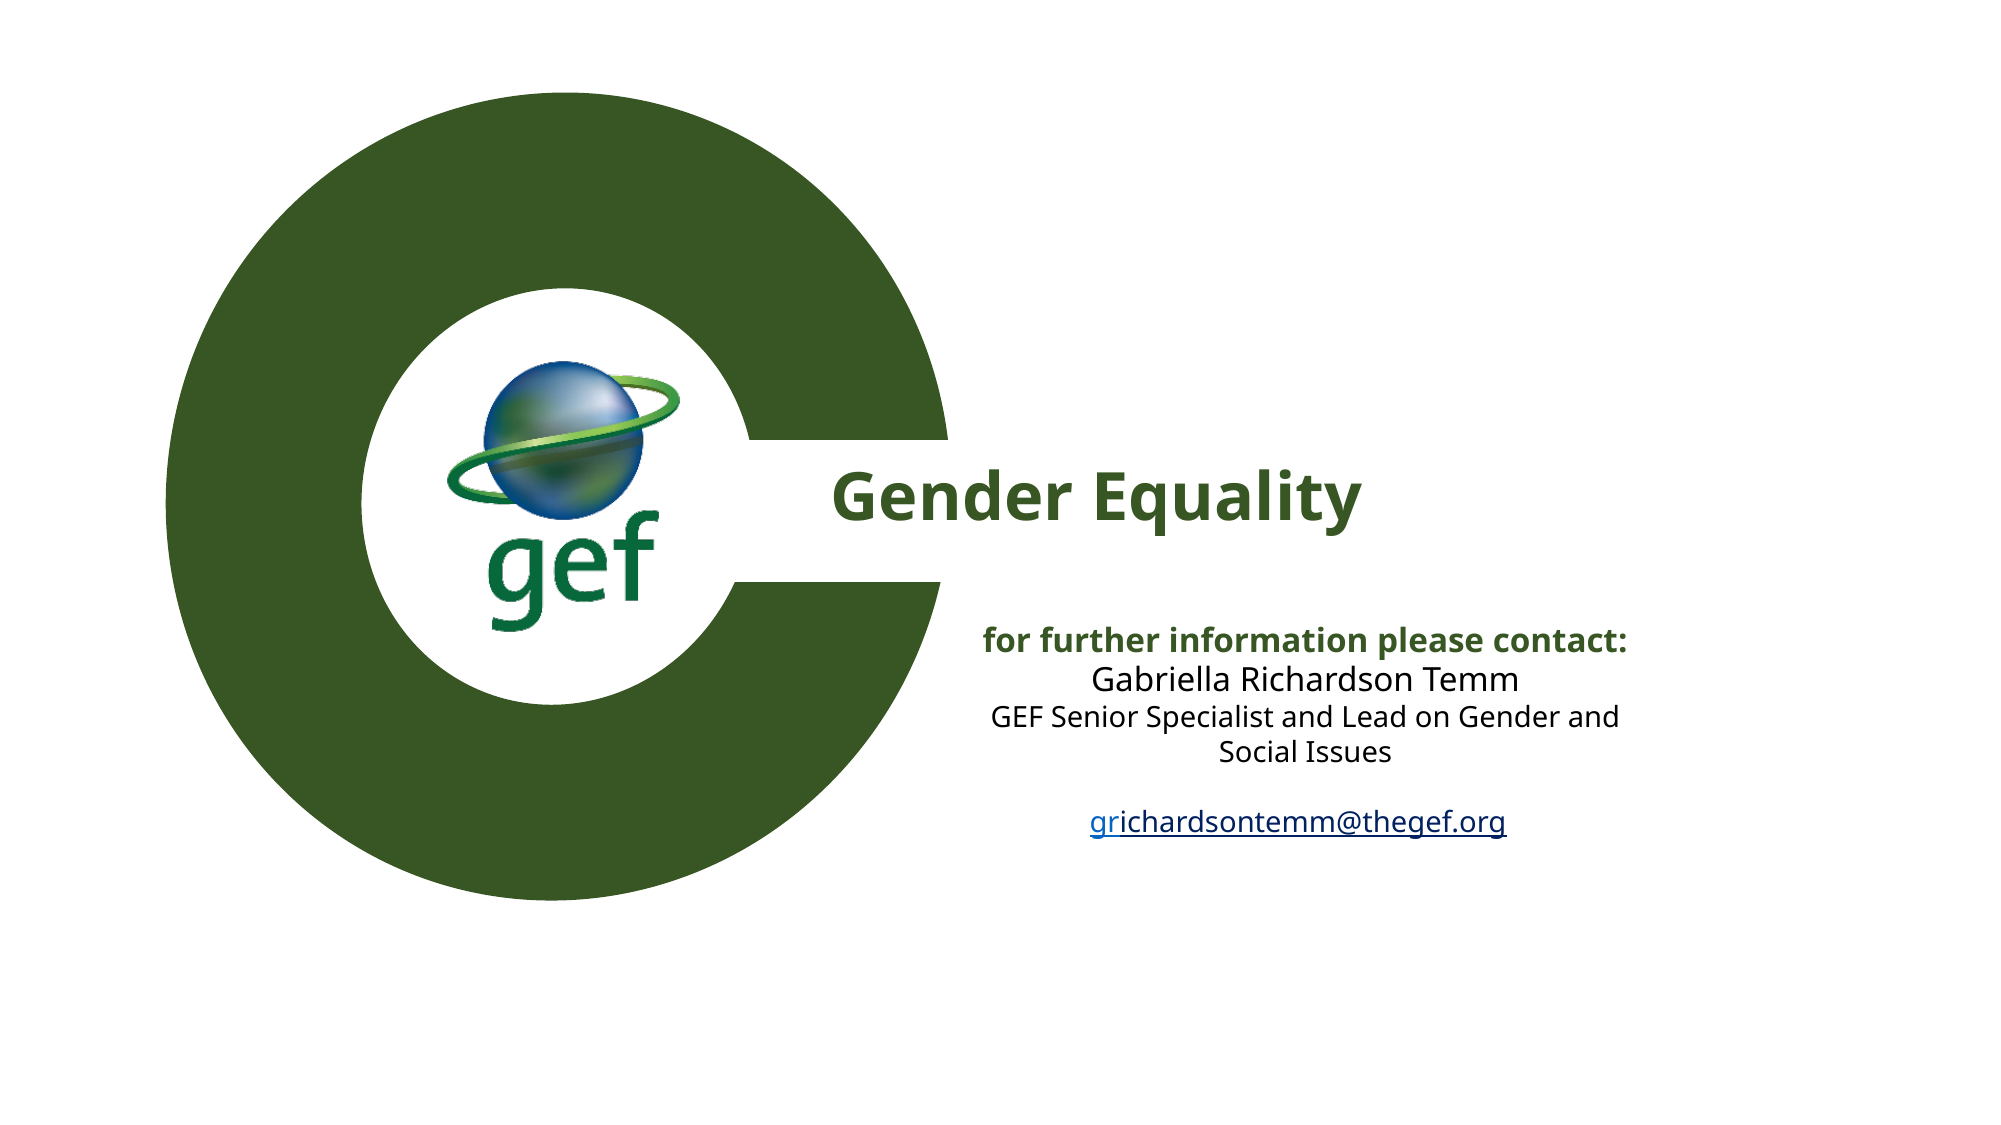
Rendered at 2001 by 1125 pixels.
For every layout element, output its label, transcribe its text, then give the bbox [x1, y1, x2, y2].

text_box [164, 91, 950, 902]
text_box Gender Equality [712, 446, 1842, 576]
picture [441, 354, 686, 640]
text_box for further information please contact: Gabriella Richardson Temm GEF Senior Specialist and Lead on Gender and Social Issues grichardsontemm@thegef.org [940, 611, 1671, 851]
